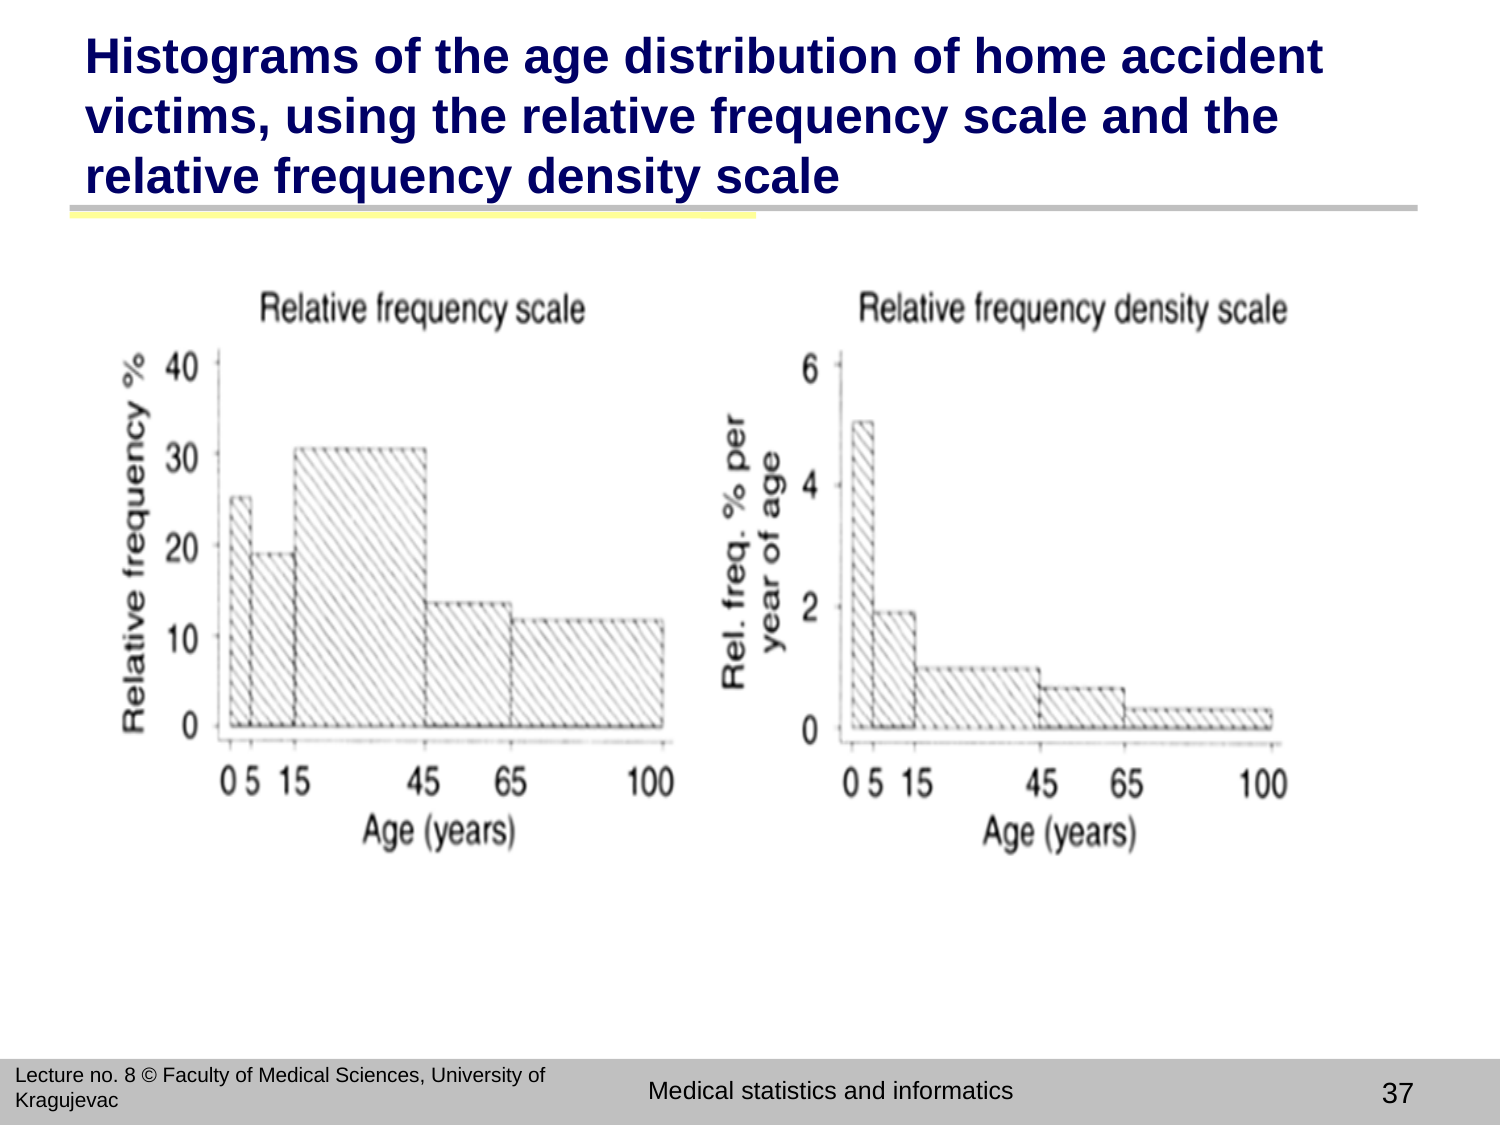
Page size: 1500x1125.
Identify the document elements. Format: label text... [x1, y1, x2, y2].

slide_number Lecture no. 8 © Faculty of Medical Sciences, University of Kragujevac [0, 1053, 614, 1108]
title Histograms of the age distribution of home accident victims, using the relative frequency scale and the relative frequency density scale [69, 19, 1426, 208]
slide_number 37 [1164, 1066, 1430, 1125]
picture [80, 268, 1420, 874]
footer Medical statistics and informatics [512, 1066, 1151, 1125]
